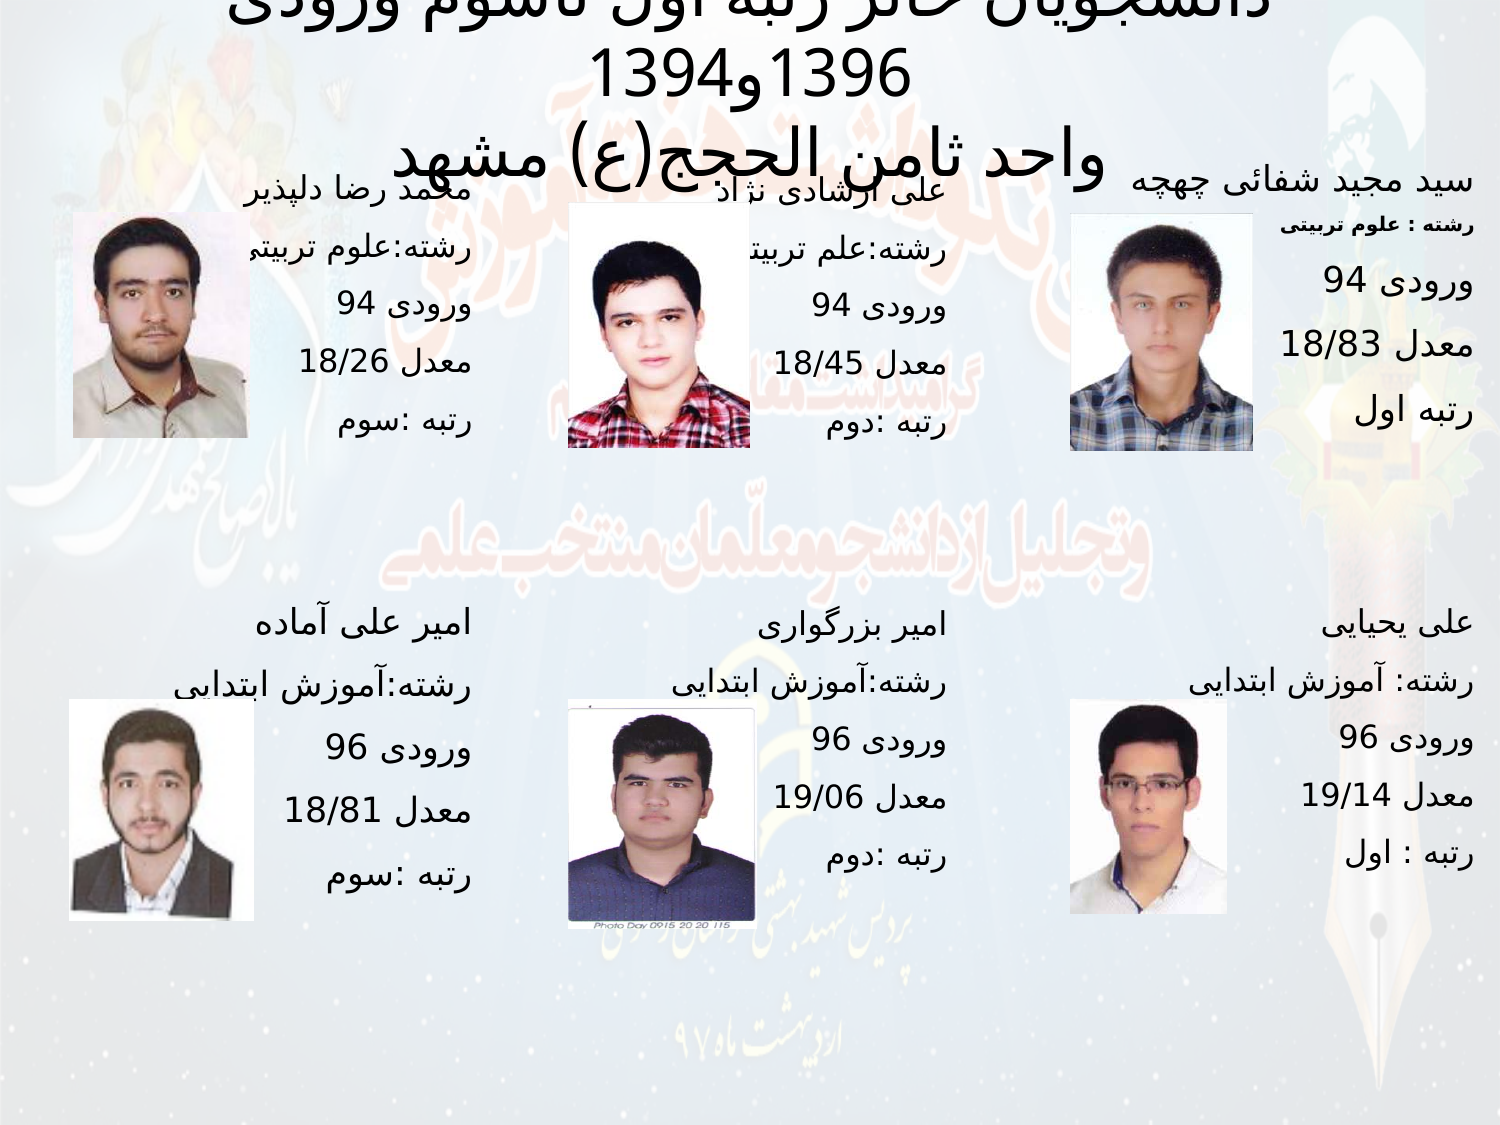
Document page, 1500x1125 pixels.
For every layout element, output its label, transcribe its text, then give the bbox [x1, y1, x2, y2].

picture [69, 699, 254, 922]
text_box علی ارشادی نژاد رشته:علم تربیتی ورودی 94 معدل 18/45 رتبه :دوم [487, 137, 963, 450]
text_box محمد رضا دلپذیر رشته:علوم تربیتی ورودی 94 معدل 18/26 رتبه :سوم [12, 135, 488, 449]
picture [73, 211, 251, 438]
picture [1070, 213, 1253, 452]
picture [1070, 699, 1227, 914]
picture [568, 699, 757, 930]
title دانشجویان حائز رتبه اول تاسوم ورودی 1396و1394 واحد ثامن الحجج(ع) مشهد [112, 1, 1388, 138]
picture [568, 202, 751, 448]
text_box علی یحیایی رشته: آموزش ابتدایی ورودی 96 معدل 19/14 رتبه : اول [1014, 569, 1490, 882]
text_box سید مجید شفائی چهچه رشته : علوم تربیتی ورودی 94 معدل 18/83 رتبه اول [1014, 124, 1490, 438]
text_box امیر بزرگواری رشته:آموزش ابتدایی ورودی 96 معدل 19/06 رتبه :دوم [487, 571, 963, 884]
text_box امیر علی آماده رشته:آموزش ابتدایی ورودی 96 معدل 18/81 رتبه :سوم [12, 569, 488, 900]
